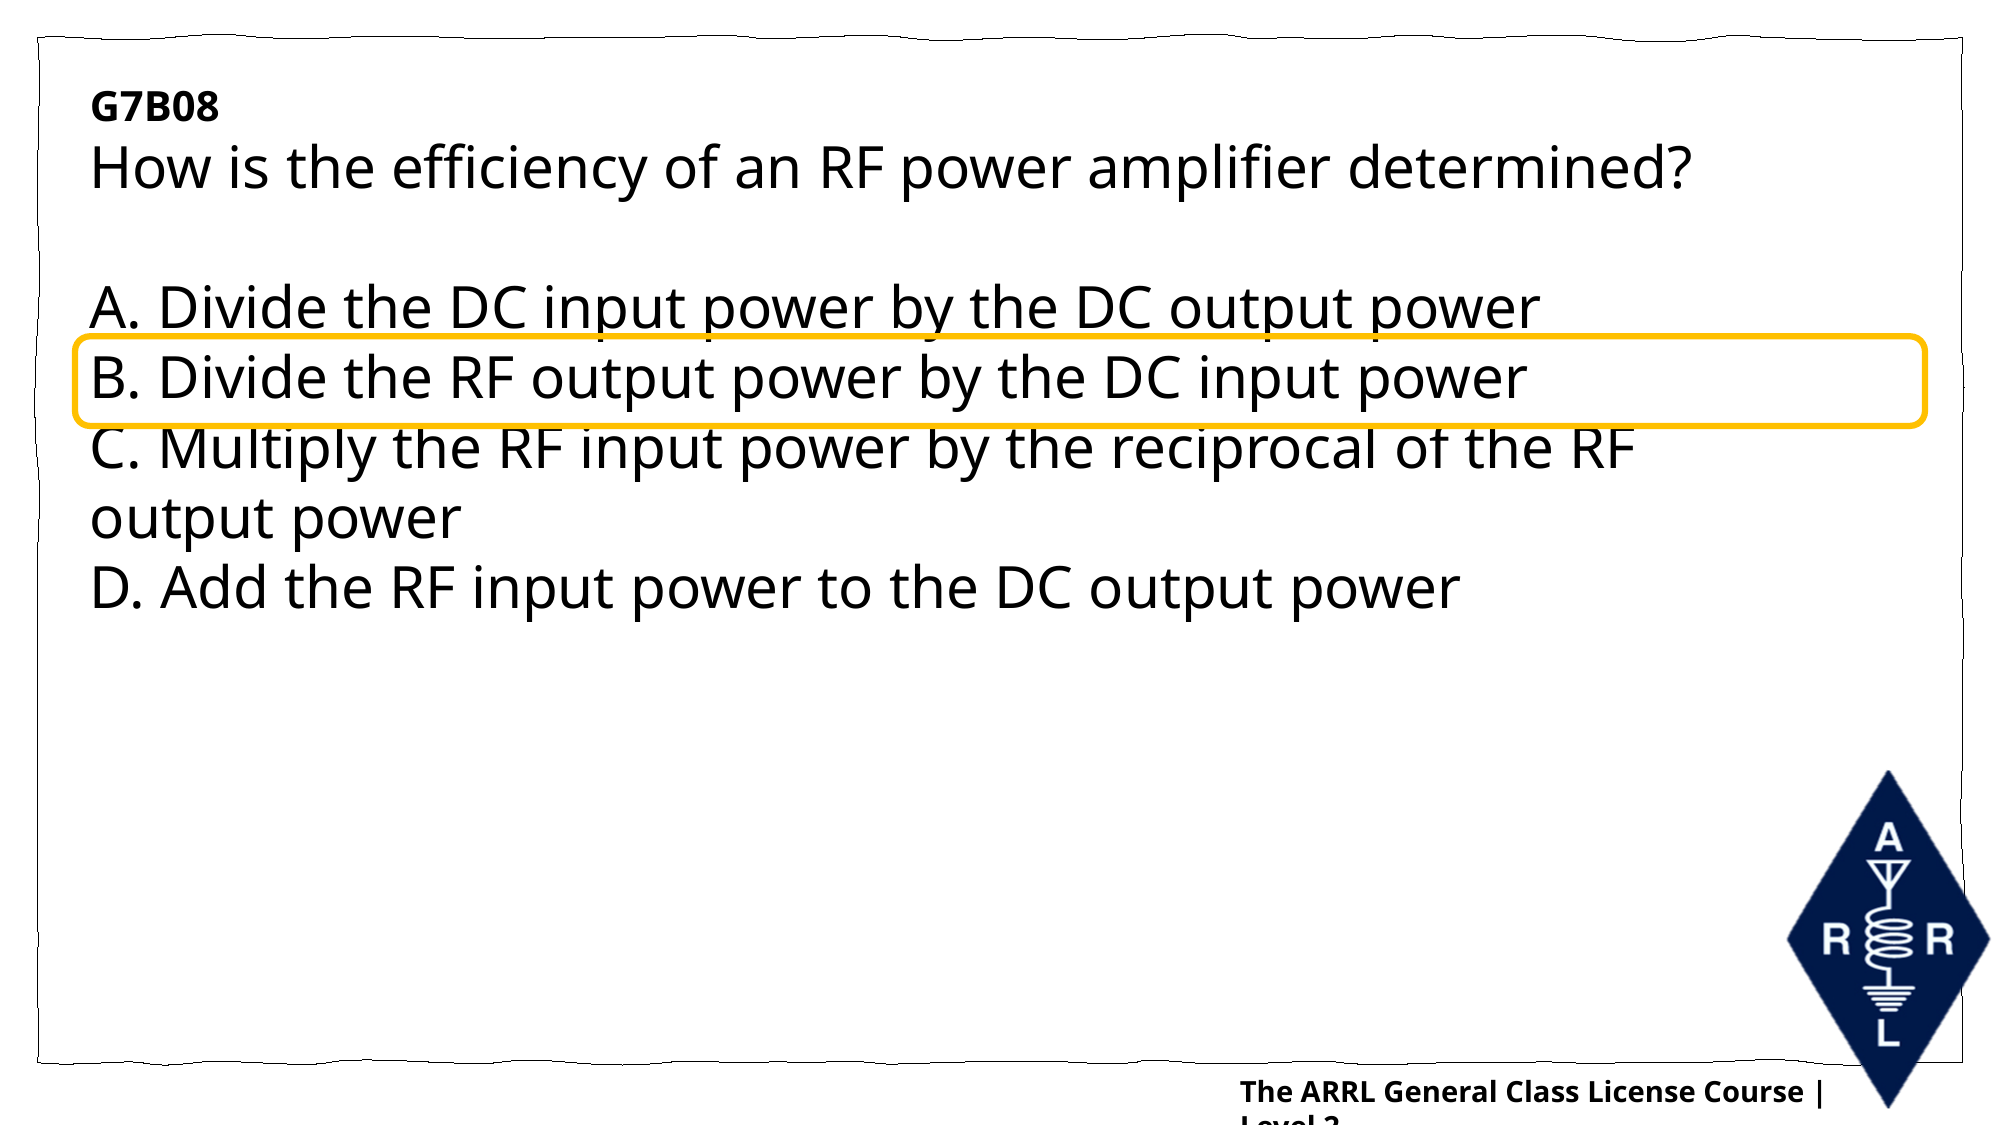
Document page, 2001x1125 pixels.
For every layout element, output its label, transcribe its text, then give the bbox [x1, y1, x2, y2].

text_box G7B08 How is the efficiency of an RF power amplifier determined? A. Divide the DC input power by the DC output power B. Divide the RF output power by the DC input power C. Multiply the RF input power by the reciprocal of the RF output power D. Add the RF input power to the DC output power [75, 419, 1850, 628]
picture [1773, 752, 1999, 1125]
text_box G7B08 How is the efficiency of an RF power amplifier determined? A. Divide the DC input power by the DC output power B. Divide the RF output power by the DC input power C. Multiply the RF input power by the reciprocal of the RF output power D. Add the RF input power to the DC output power [75, 72, 1850, 343]
text_box [73, 335, 1927, 427]
